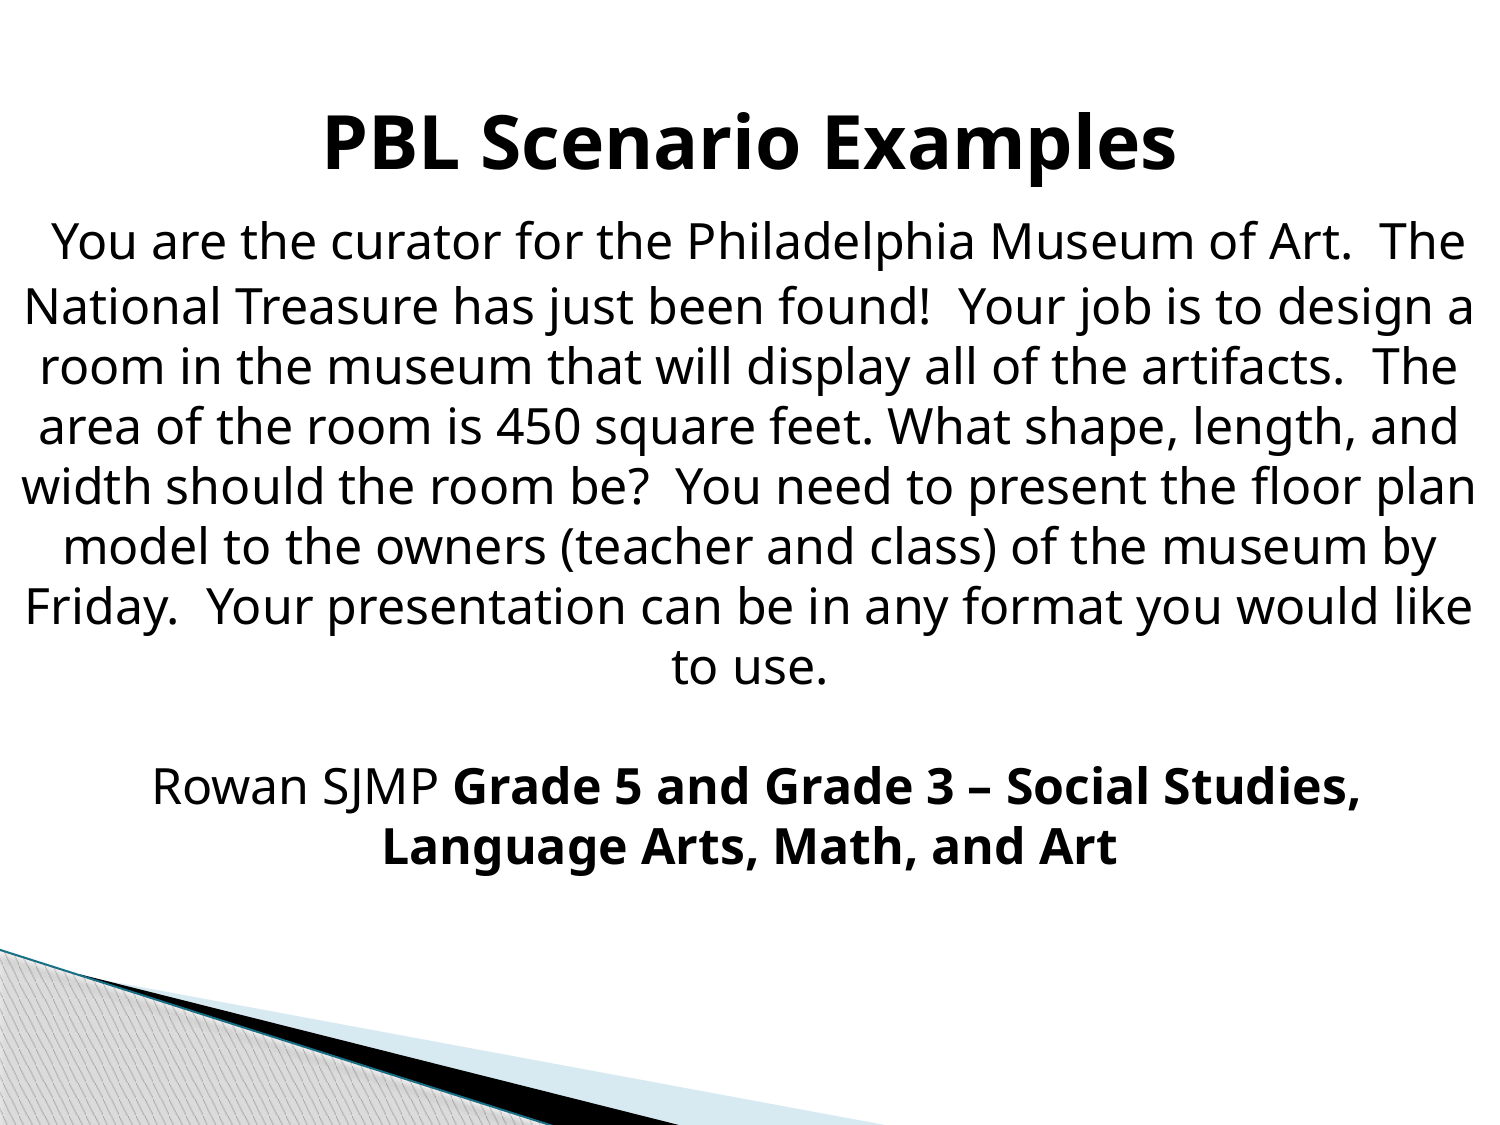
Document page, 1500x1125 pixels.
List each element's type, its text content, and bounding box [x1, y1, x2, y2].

text_box PBL Scenario Examples You are the curator for the Philadelphia Museum of Art. The National Treasure has just been found! Your job is to design a room in the museum that will display all of the artifacts. The area of the room is 450 square feet. What shape, length, and width should the room be? You need to present the floor plan model to the owners (teacher and class) of the museum by Friday. Your presentation can be in any format you would like to use. Rowan SJMP Grade 5 and Grade 3 – Social Studies, Language Arts, Math, and Art [0, 87, 1500, 883]
